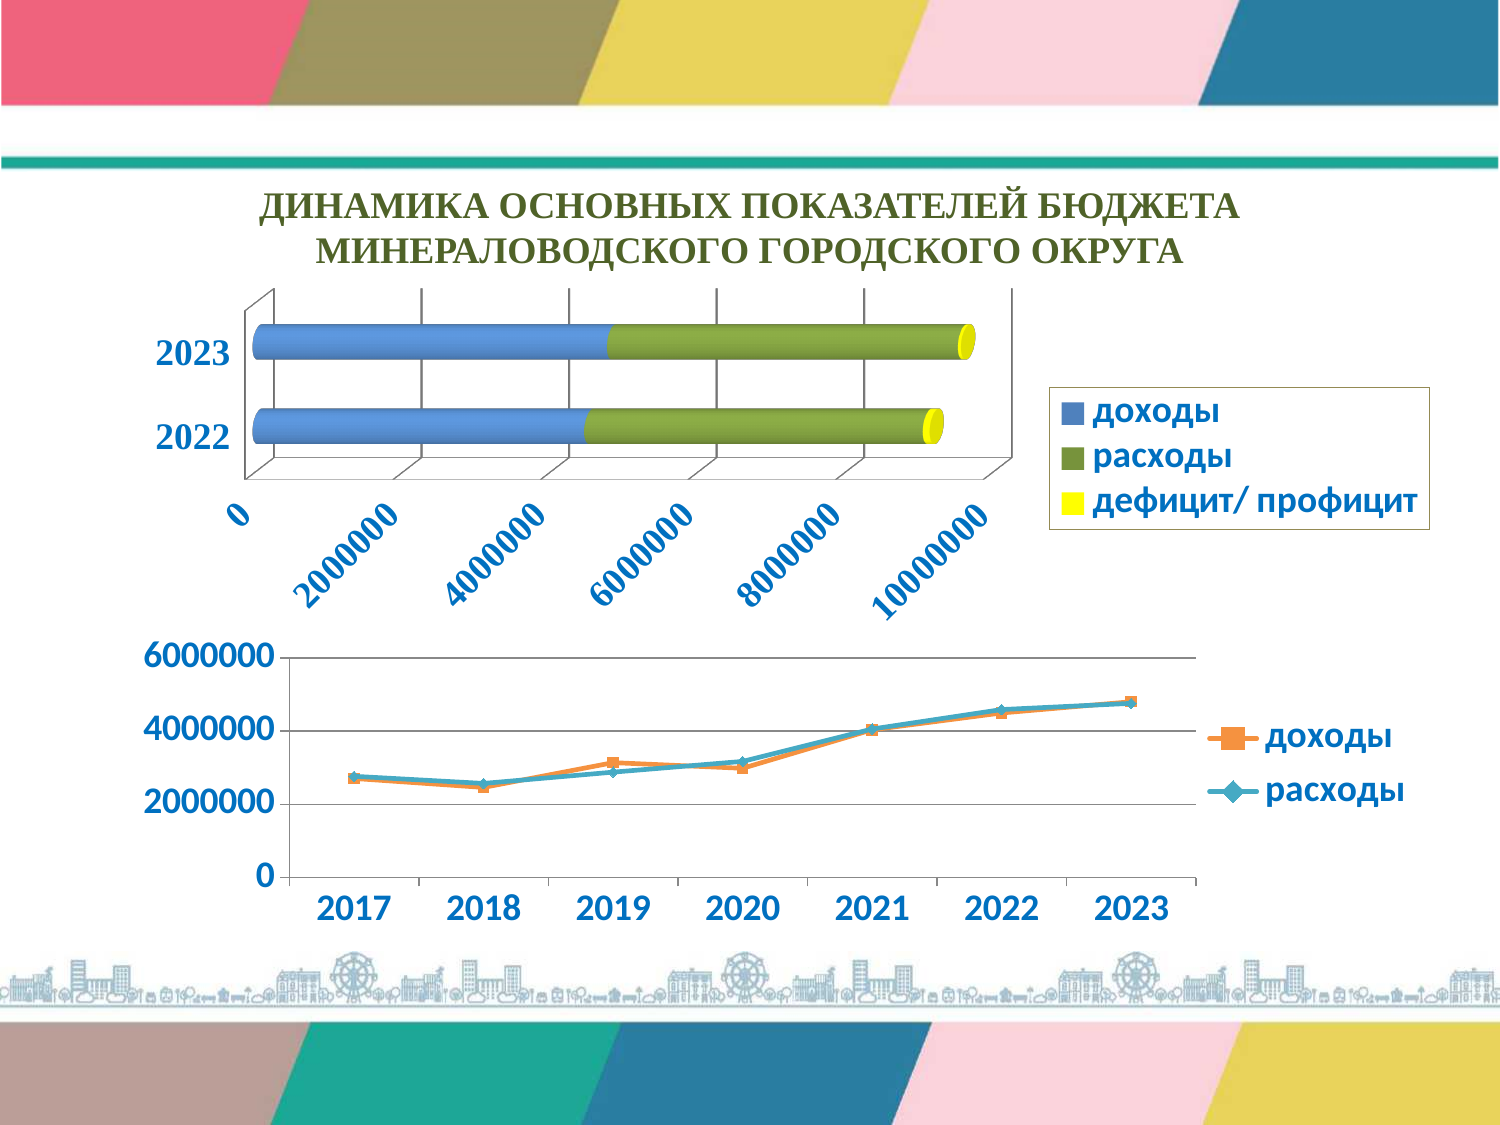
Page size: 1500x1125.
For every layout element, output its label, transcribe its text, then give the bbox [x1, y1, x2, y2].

text_box ДИНАМИКА ОСНОВНЫХ ПОКАЗАТЕЛЕЙ БЮДЖЕТА МИНЕРАЛОВОДСКОГО ГОРОДСКОГО ОКРУГА [27, 180, 1473, 281]
picture [0, 0, 1500, 172]
picture [0, 951, 1500, 1125]
chart [94, 280, 1443, 933]
